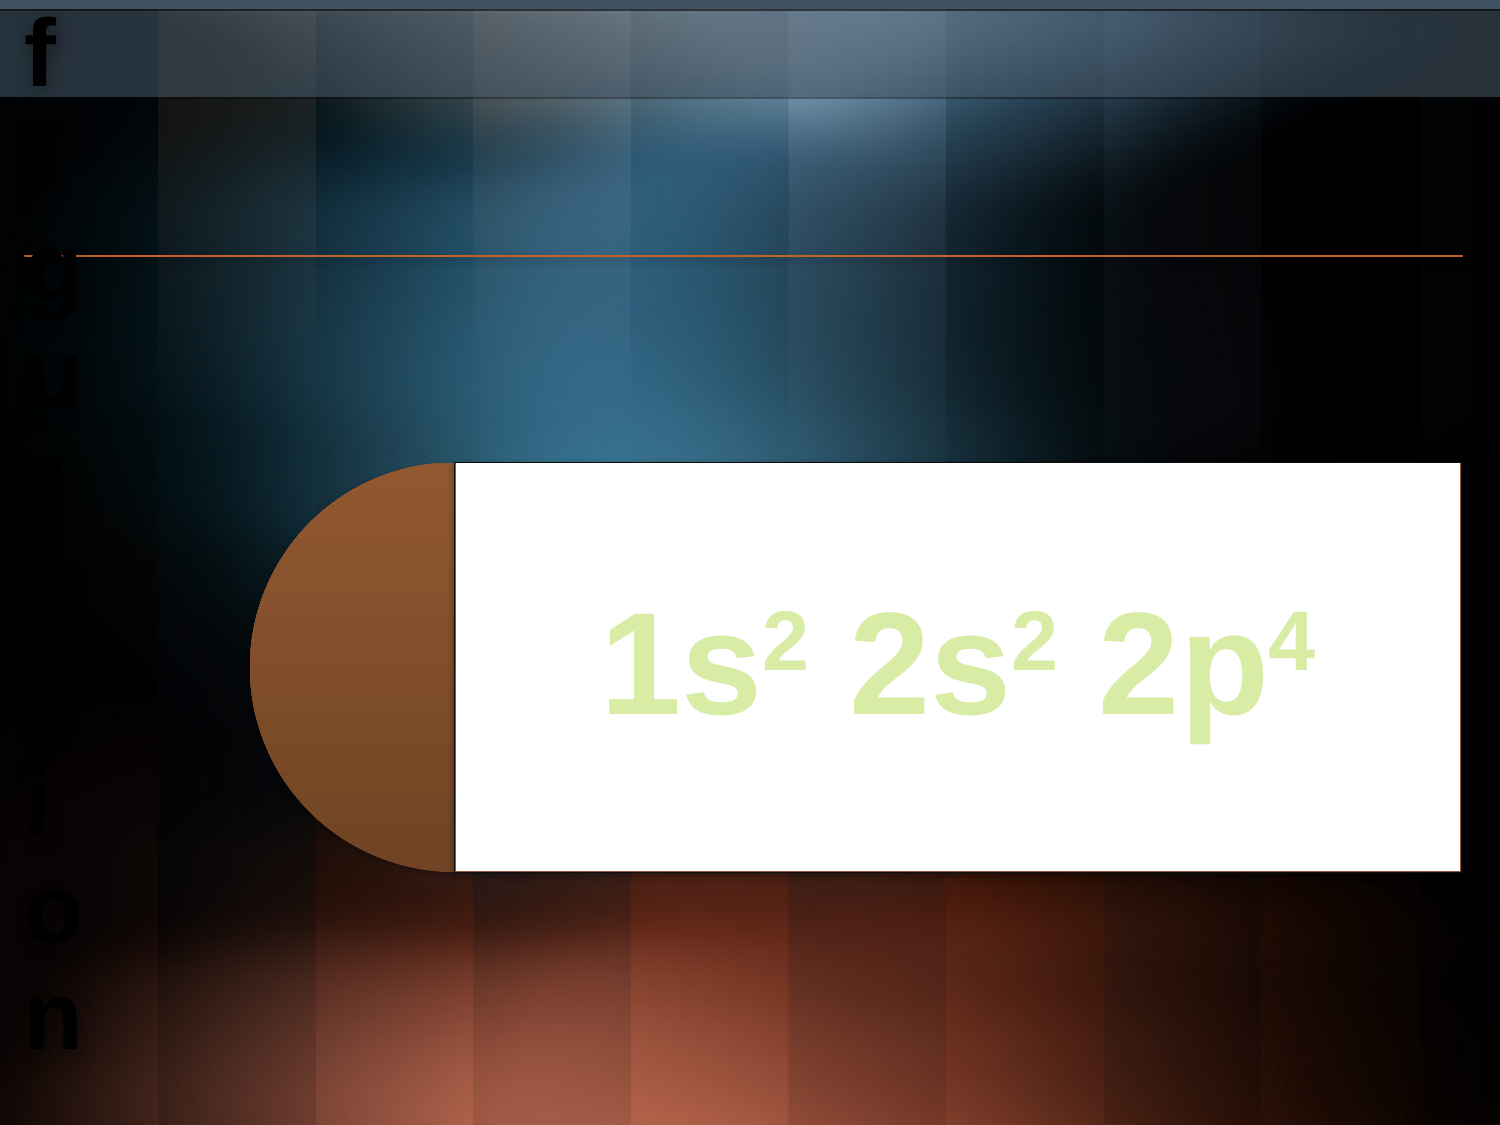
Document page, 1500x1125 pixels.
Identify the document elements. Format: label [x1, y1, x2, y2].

text_box [24, 24, 1463, 951]
picture [0, 0, 1500, 1125]
text_box [454, 462, 1462, 873]
